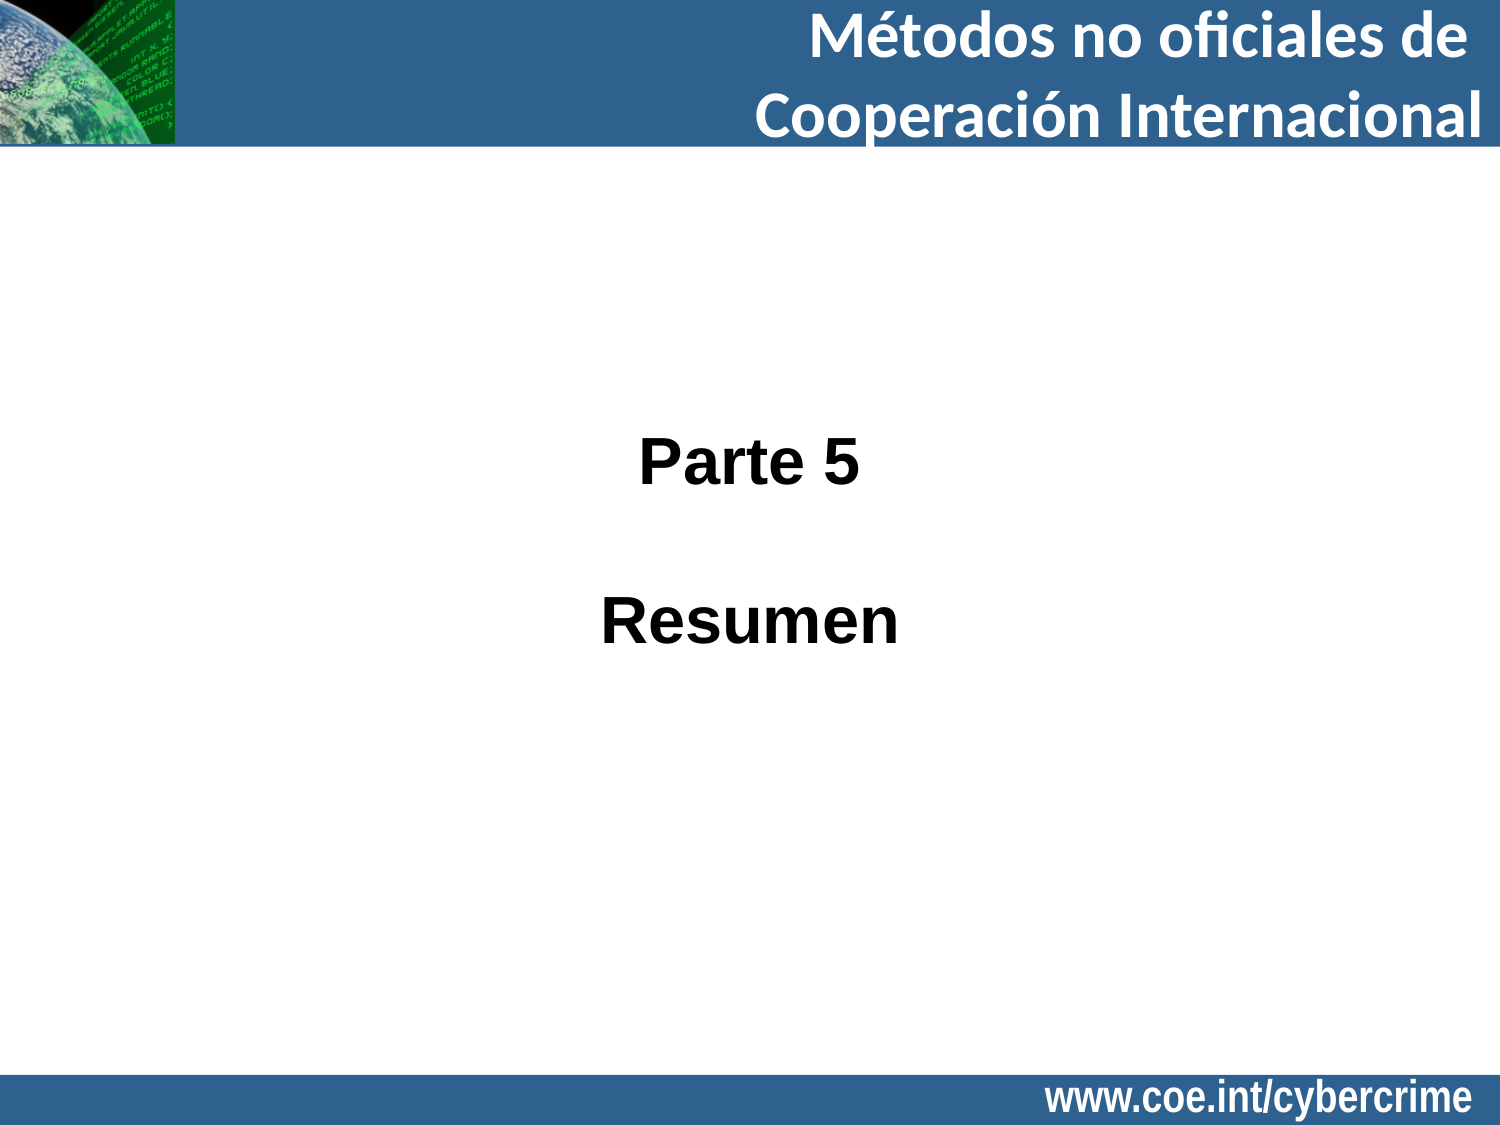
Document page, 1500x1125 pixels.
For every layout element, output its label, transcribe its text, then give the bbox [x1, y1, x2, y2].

text_box [0, 1073, 1030, 1125]
text_box www.coe.int/cybercrime [1030, 1059, 1500, 1125]
picture [0, 0, 175, 144]
text_box Parte 5 Resumen [50, 425, 1450, 729]
text_box Métodos no oficiales de Cooperación Internacional [177, 0, 1500, 149]
